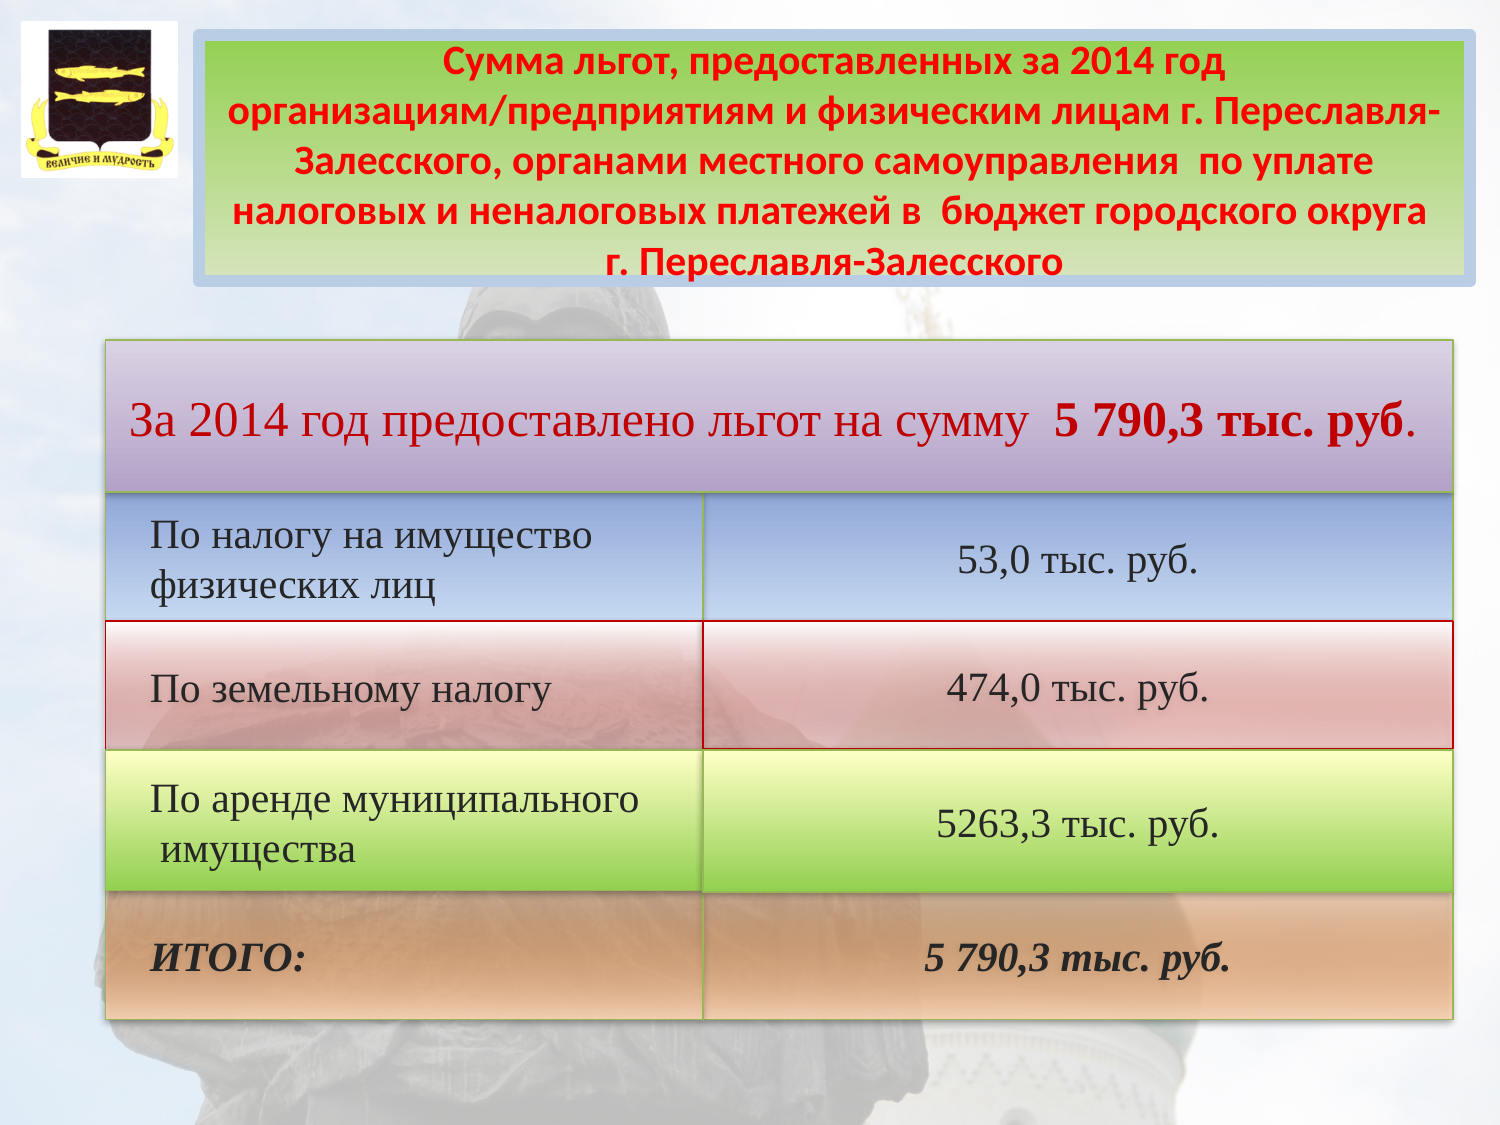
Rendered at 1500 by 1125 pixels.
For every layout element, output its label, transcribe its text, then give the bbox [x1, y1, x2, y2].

text_box 53,0 тыс. руб. [708, 499, 1454, 620]
text_box За 2014 год предоставлено льгот на сумму 5 790,3 тыс. руб. [105, 339, 1454, 493]
text_box 474,0 тыс. руб. [702, 620, 1454, 749]
text_box Сумма льгот, предоставленных за 2014 год организациям/предприятиям и физическим лицам г. Переславля-Залесского, органами местного самоуправления по уплате налоговых и неналоговых платежей в бюджет городского округа г. Переславля-Залесского [197, 33, 1472, 283]
text_box По земельному налогу [105, 620, 700, 748]
text_box 5 790,3 тыс. руб. [708, 897, 1454, 1020]
text_box ИТОГО: [105, 897, 704, 1020]
text_box 5263,3 тыс. руб. [702, 749, 1454, 893]
text_box По налогу на имущество физических лиц [105, 499, 704, 620]
text_box [21, 21, 178, 178]
text_box По аренде муниципального имущества [105, 749, 700, 891]
